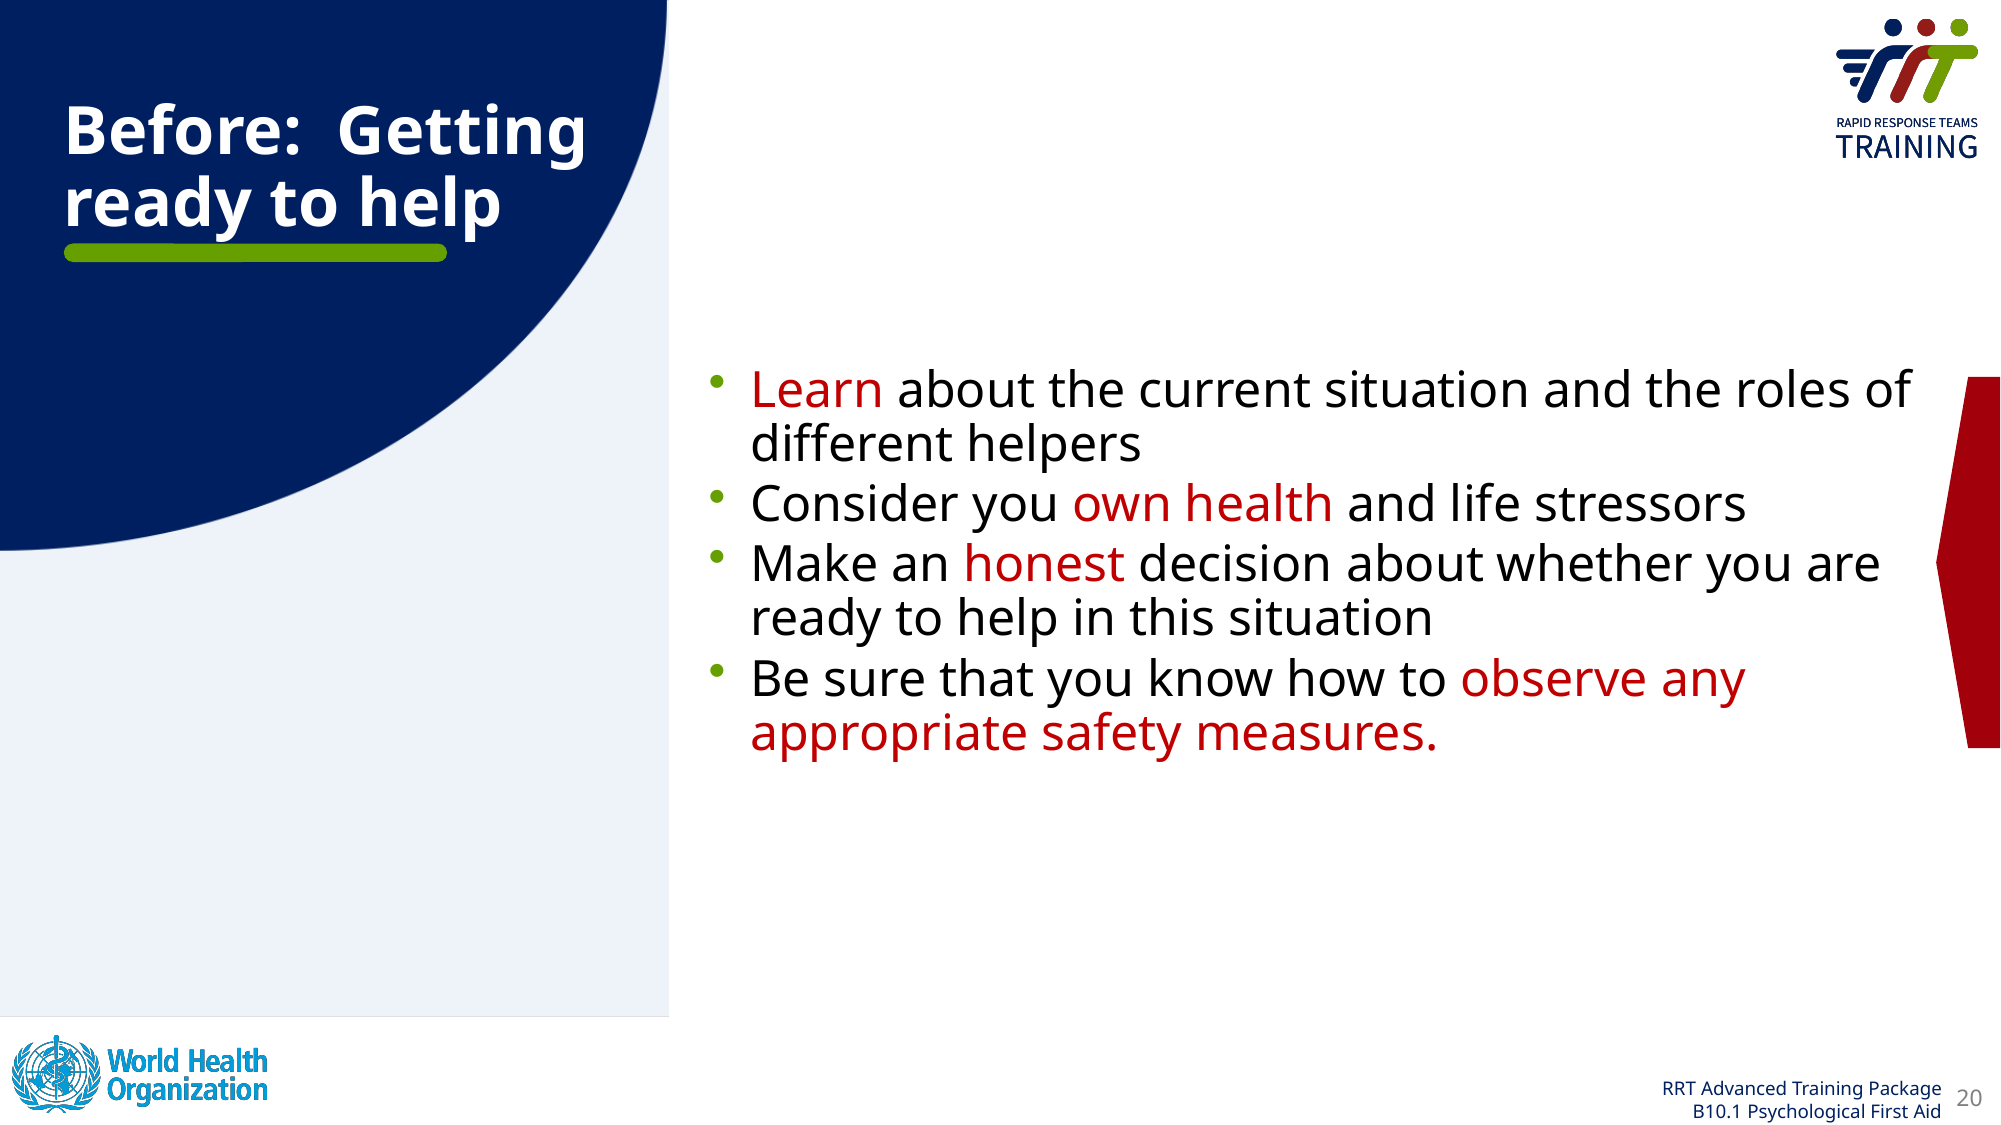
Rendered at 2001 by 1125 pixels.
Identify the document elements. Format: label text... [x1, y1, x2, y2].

picture [40, 1062, 47, 1070]
text_box Before: Getting ready to help [63, 103, 600, 242]
picture [24, 1054, 36, 1087]
picture [50, 1108, 62, 1113]
list Learn about the current situation and the roles of different helpers Consider you own health and life stressors Make an honest decision about whether you are ready to help in this situation Be sure that you know how to observe any appropriate safety measures. [700, 321, 1937, 804]
picture [36, 1088, 78, 1105]
picture [59, 1035, 267, 1113]
picture [22, 1062, 26, 1077]
picture [12, 1083, 48, 1113]
picture [12, 1035, 54, 1068]
picture [0, 0, 669, 1018]
picture [34, 1054, 43, 1078]
picture [46, 1056, 54, 1062]
picture [1835, 19, 1978, 167]
picture [30, 1083, 37, 1091]
picture [71, 1053, 90, 1091]
